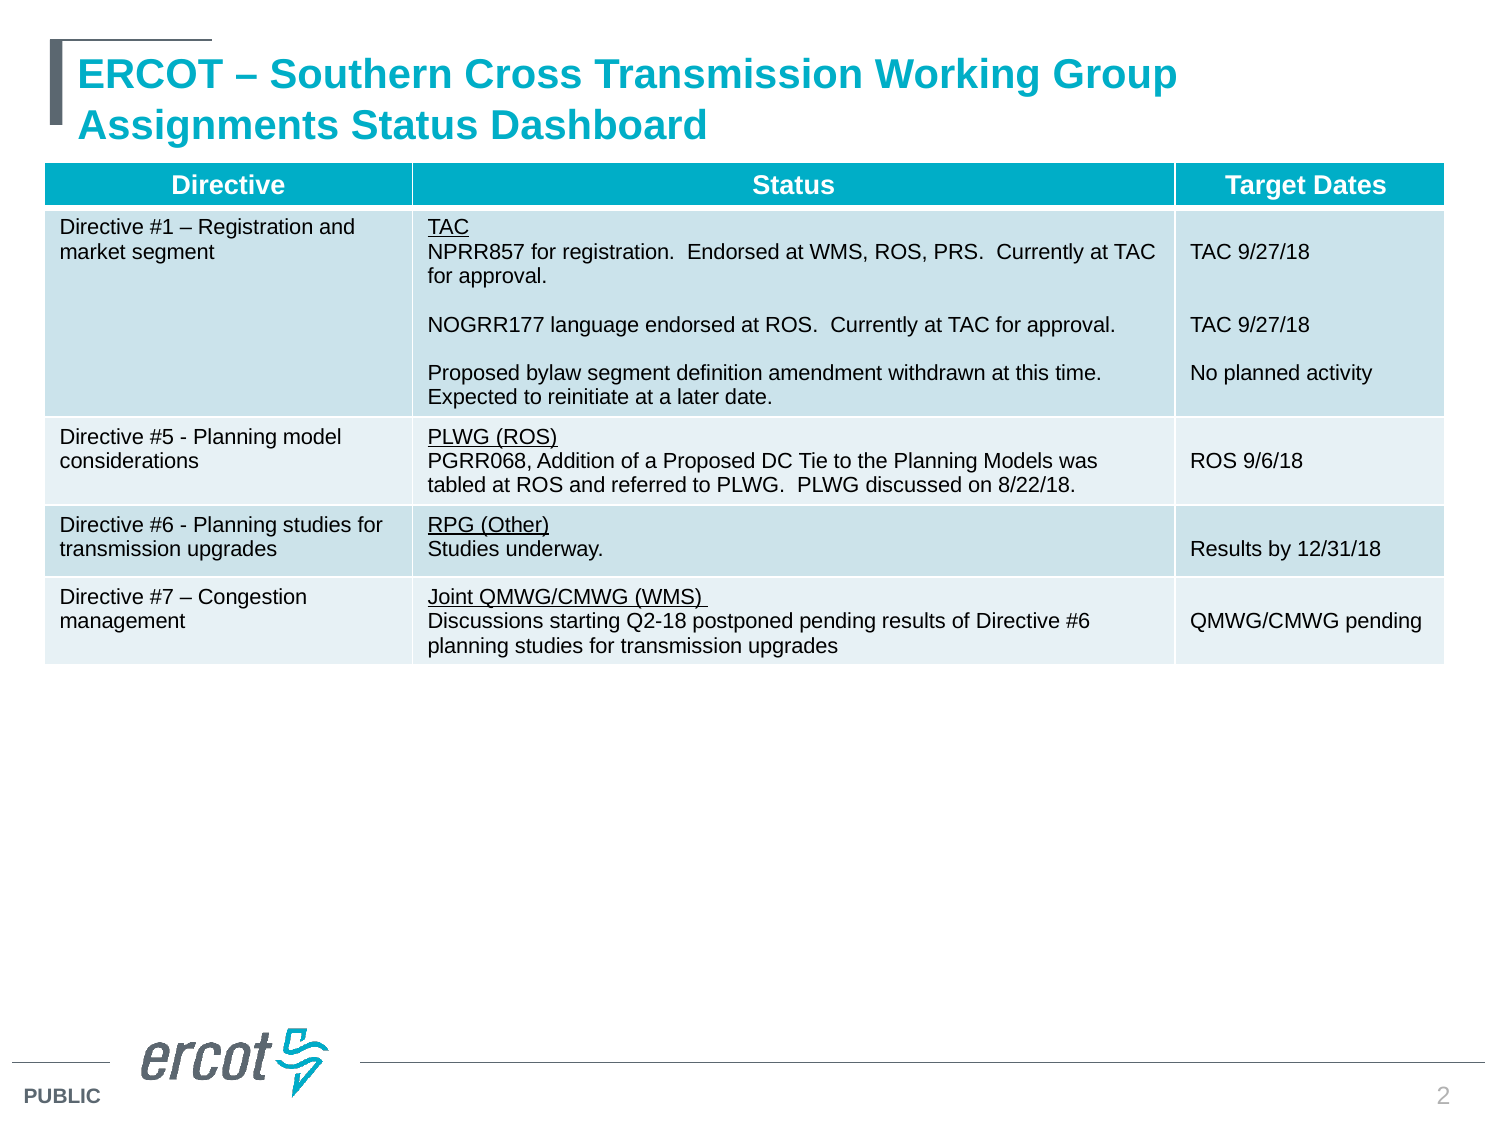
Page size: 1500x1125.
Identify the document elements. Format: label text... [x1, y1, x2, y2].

table_cell TAC NPRR857 for registration. Endorsed at WMS, ROS, PRS. Currently at TAC for approval. NOGRR177 language endorsed at ROS. Currently at TAC for approval. Proposed bylaw segment definition amendment withdrawn at this time. Expected to reinitiate at a later date. [413, 211, 1174, 416]
table_cell Directive #1 – Registration and market segment [45, 211, 412, 416]
title ERCOT – Southern Cross Transmission Working Group Assignments Status Dashboard [62, 39, 1450, 125]
table_header Status [413, 163, 1174, 205]
table_cell Joint QMWG/CMWG (WMS) Discussions starting Q2-18 postponed pending results of Directive #6 planning studies for transmission upgrades [413, 578, 1174, 664]
table_header Target Dates [1176, 163, 1444, 205]
table_cell ROS 9/6/18 [1176, 418, 1444, 504]
table_cell QMWG/CMWG pending [1176, 578, 1444, 664]
table_header Directive [45, 163, 412, 205]
table_cell TAC 9/27/18 TAC 9/27/18 No planned activity [1176, 211, 1444, 416]
picture [137, 1024, 332, 1100]
table_cell Directive #6 - Planning studies for transmission upgrades [45, 506, 412, 576]
table_cell RPG (Other) Studies underway. [413, 506, 1174, 576]
table_cell Results by 12/31/18 [1176, 506, 1444, 576]
table_cell PLWG (ROS) PGRR068, Addition of a Proposed DC Tie to the Planning Models was tabled at ROS and referred to PLWG. PLWG discussed on 8/22/18. [413, 418, 1174, 504]
slide_number 2 [1400, 1076, 1488, 1113]
table_cell Directive #5 - Planning model considerations [45, 418, 412, 504]
table_cell Directive #7 – Congestion management [45, 578, 412, 664]
